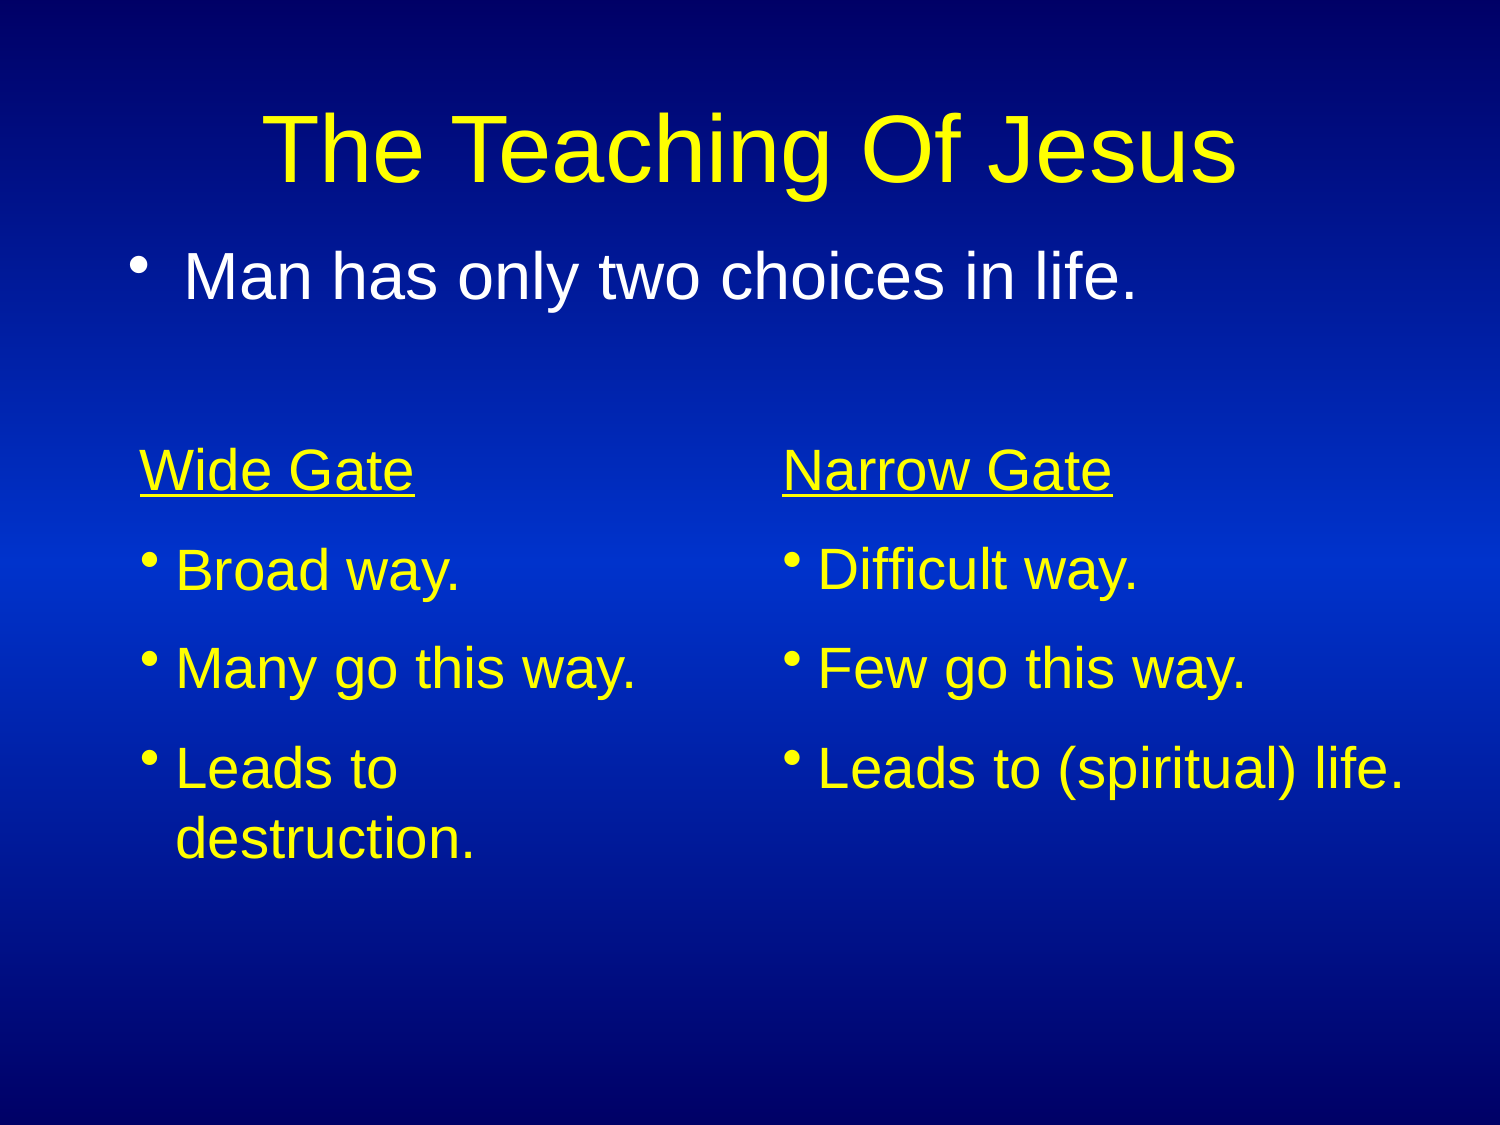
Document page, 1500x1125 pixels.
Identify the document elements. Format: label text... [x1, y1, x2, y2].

list Man has only two choices in life. [112, 224, 1463, 338]
title The Teaching Of Jesus [37, 50, 1463, 238]
text_box Narrow Gate Difficult way. Few go this way. Leads to (spiritual) life. [767, 424, 1421, 808]
text_box Wide Gate Broad way. Many go this way. Leads to destruction. [124, 425, 725, 878]
